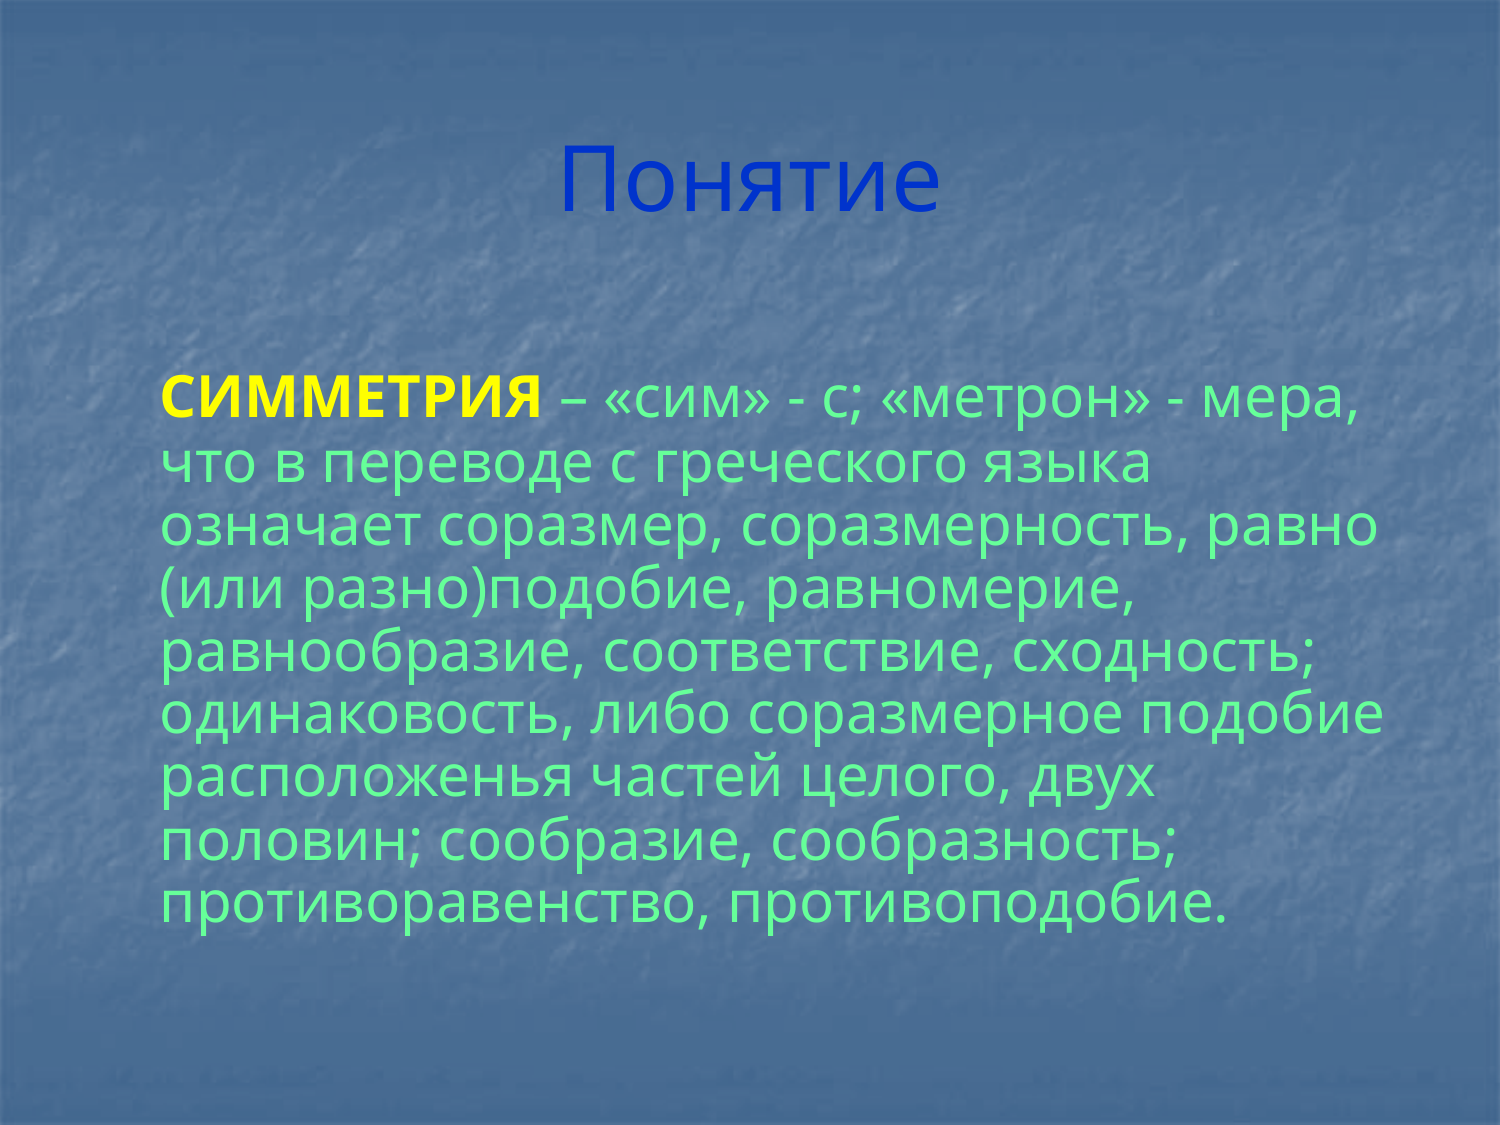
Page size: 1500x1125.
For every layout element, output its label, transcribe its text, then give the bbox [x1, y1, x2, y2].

title Понятие [74, 62, 1426, 288]
list СИММЕТРИЯ – «сим» - с; «метрон» - мера, что в переводе с греческого языка означает соразмер, соразмерность, равно (или разно)подобие, равномерие, равнообразие, соответствие, сходность; одинаковость, либо соразмерное подобие расположенья частей целого, двух половин; сообразие, сообразность; противоравенство, противоподобие. [88, 266, 1439, 1010]
